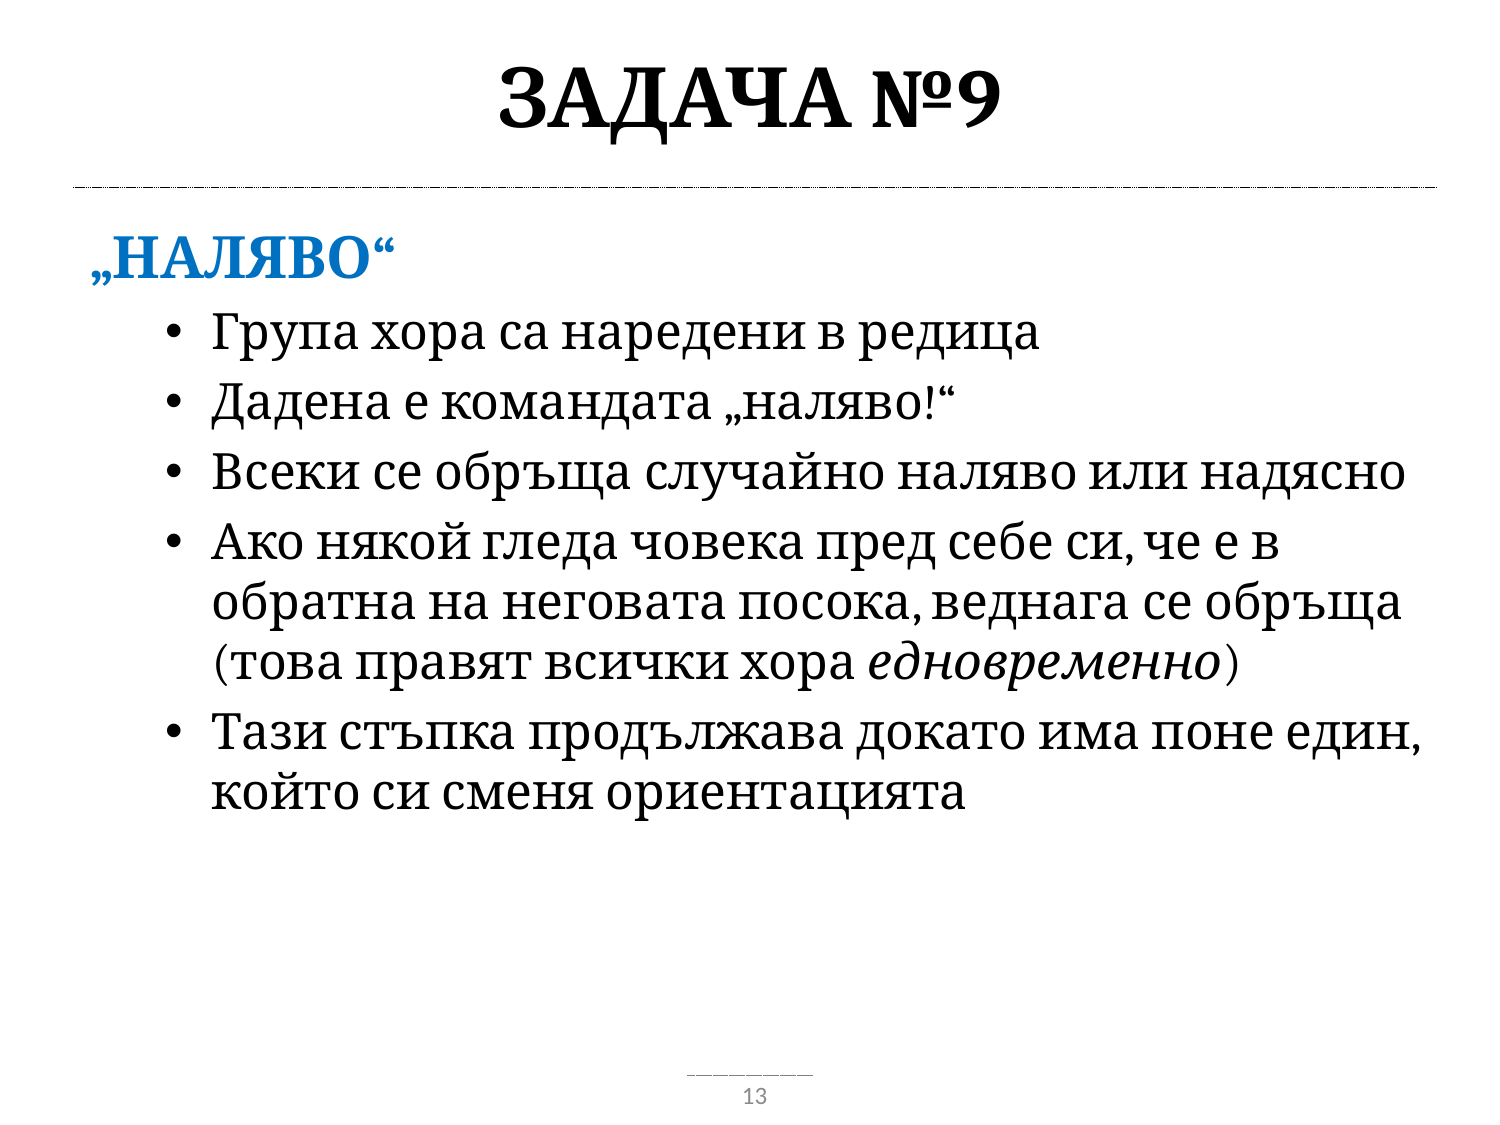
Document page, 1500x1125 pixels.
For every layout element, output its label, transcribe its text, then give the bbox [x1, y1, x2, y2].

list „Наляво“ Група хора са наредени в редица Дадена е командата „наляво!“ Всеки се обръща случайно наляво или надясно Ако някой гледа човека пред себе си, че е в обратна на неговата посока, веднага се обръща (това правят всички хора едновременно) Тази стъпка продължава докато има поне един, който си сменя ориентацията [75, 212, 1450, 1063]
title Задача №9 [0, 0, 1500, 188]
slide_number 13 [579, 1065, 930, 1125]
